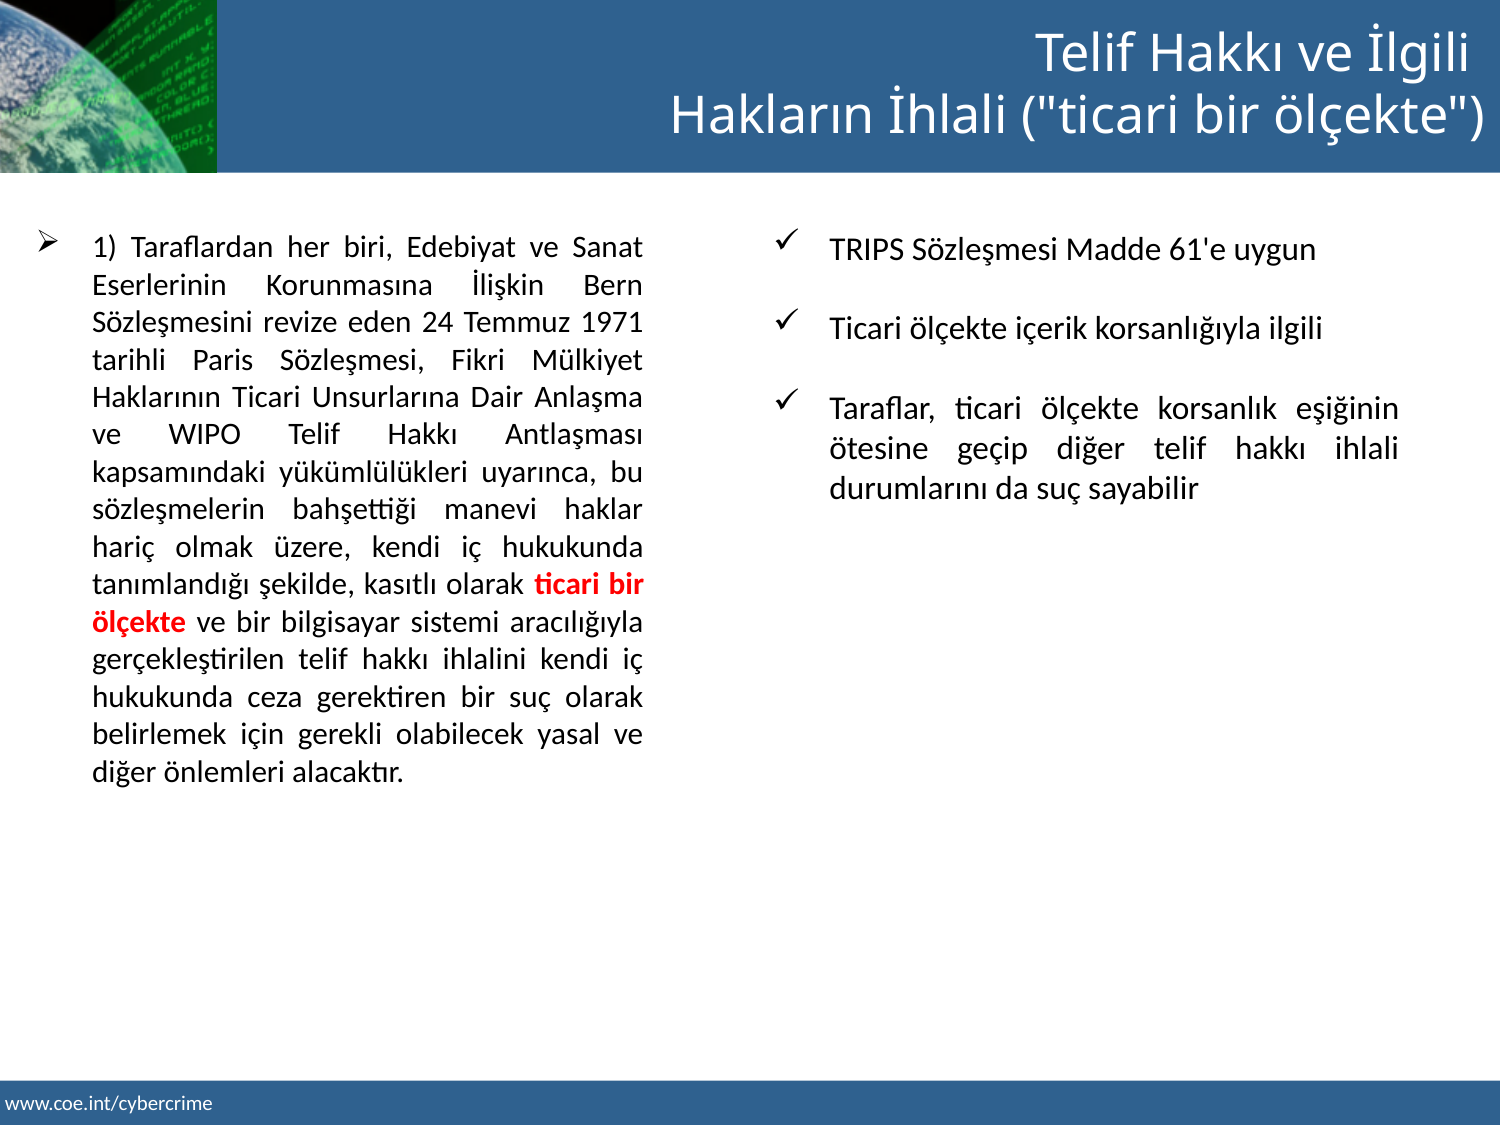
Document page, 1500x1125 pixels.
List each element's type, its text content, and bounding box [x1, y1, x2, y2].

text_box TRIPS Sözleşmesi Madde 61'e uygun Ticari ölçekte içerik korsanlığıyla ilgili Taraflar, ticari ölçekte korsanlık eşiğinin ötesine geçip diğer telif hakkı ihlali durumlarını da suç sayabilir [758, 219, 1415, 514]
text_box 1) Taraflardan her biri, Edebiyat ve Sanat Eserlerinin Korunmasına İlişkin Bern Sözleşmesini revize eden 24 Temmuz 1971 tarihli Paris Sözleşmesi, Fikri Mülkiyet Haklarının Ticari Unsurlarına Dair Anlaşma ve WIPO Telif Hakkı Antlaşması kapsamındaki yükümlülükleri uyarınca, bu sözleşmelerin bahşettiği manevi haklar hariç olmak üzere, kendi iç hukukunda tanımlandığı şekilde, kasıtlı olarak ticari bir ölçekte ve bir bilgisayar sistemi aracılığıyla gerçekleştirilen telif hakkı ihlalini kendi iç hukukunda ceza gerektiren bir suç olarak belirlemek için gerekli olabilecek yasal ve diğer önlemleri alacaktır. [21, 219, 660, 796]
picture [0, 0, 217, 173]
text_box Telif Hakkı ve İlgili Hakların İhlali ("ticari bir ölçekte") [247, 11, 1500, 152]
